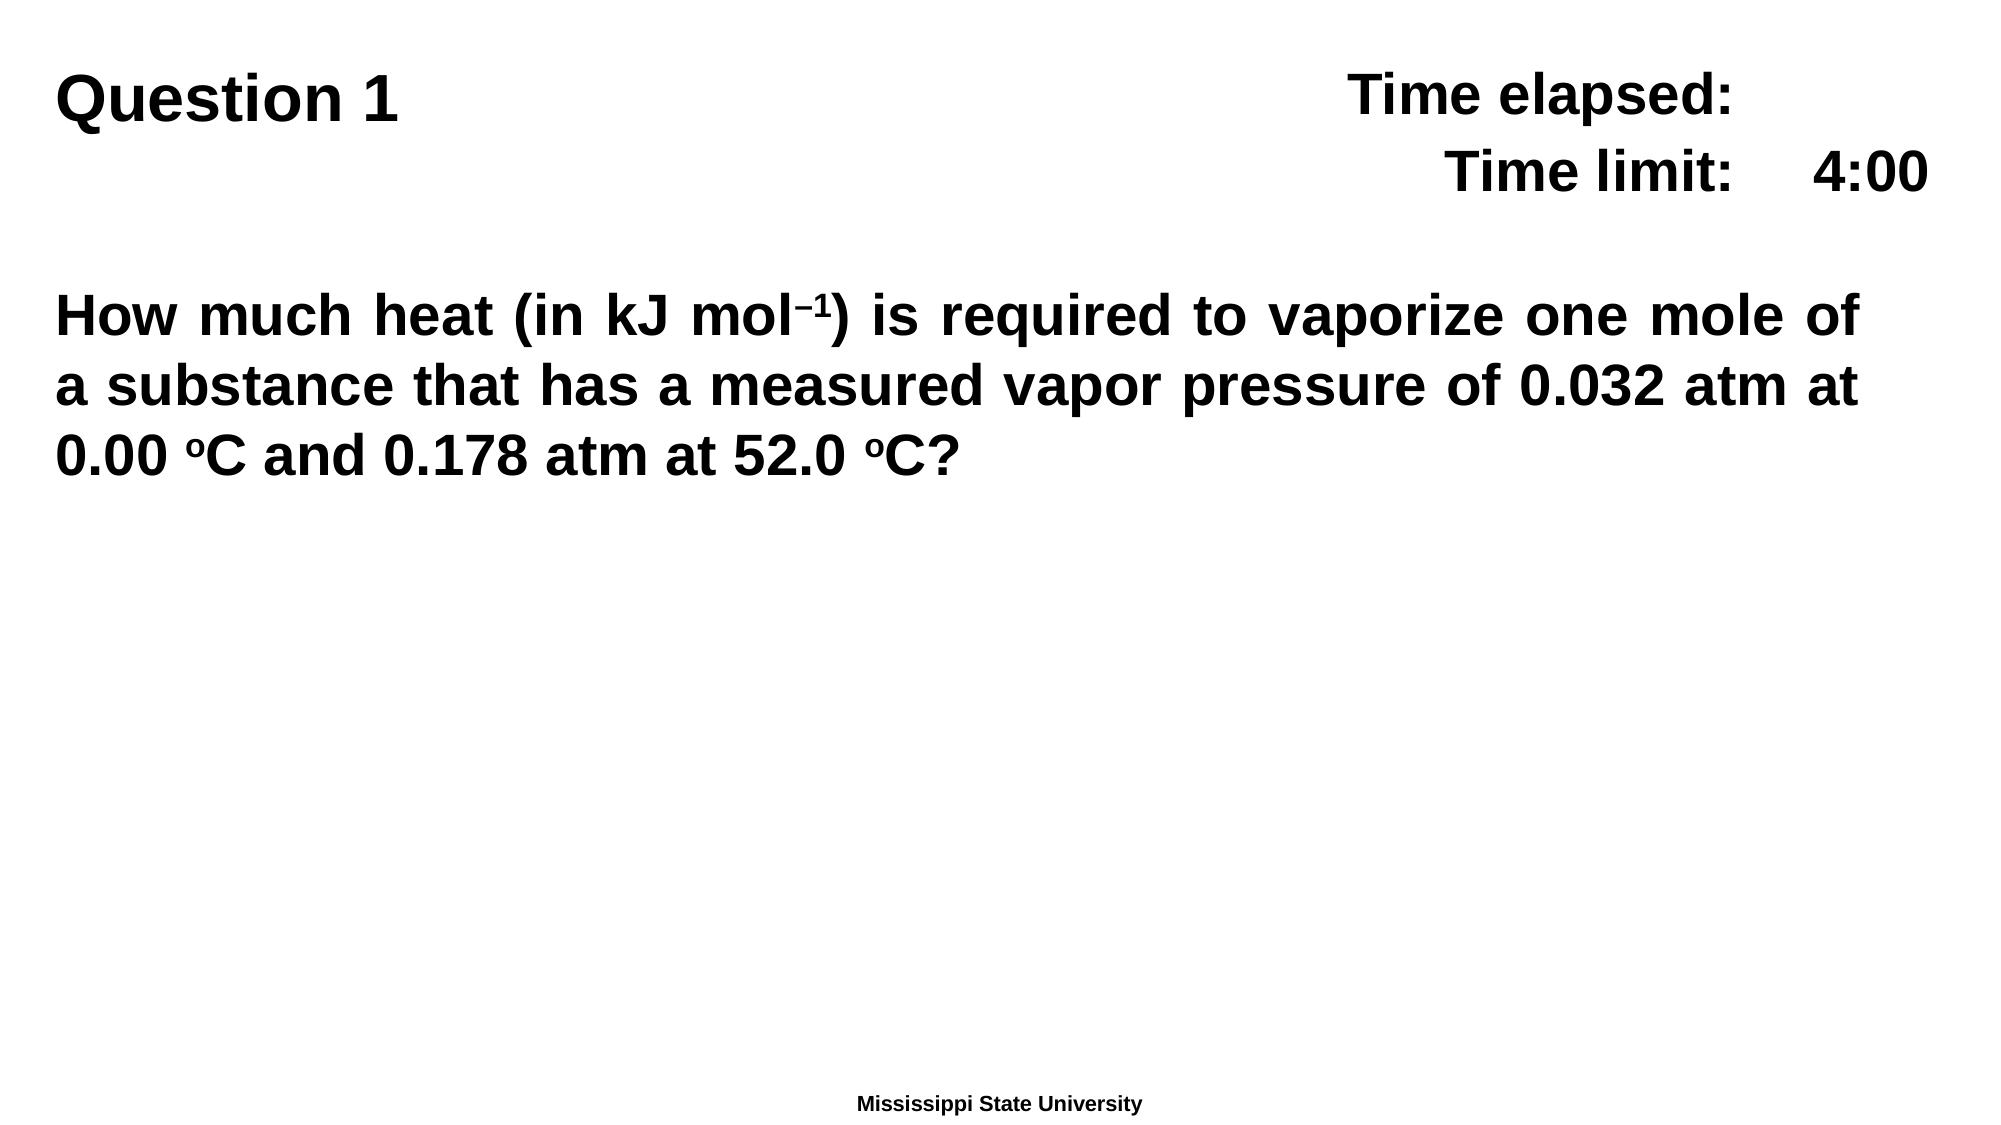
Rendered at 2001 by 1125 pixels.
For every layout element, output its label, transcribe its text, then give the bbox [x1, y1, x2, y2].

text_box Mississippi State University [769, 1082, 1231, 1123]
text_box How much heat (in kJ mol–1) is required to vaporize one mole of a substance that has a measured vapor pressure of 0.032 atm at 0.00 oC and 0.178 atm at 52.0 oC? [40, 269, 1877, 495]
text_box Time elapsed: [1324, 48, 1751, 134]
text_box 4:00 [1687, 126, 1946, 211]
text_box Question 1 [40, 47, 467, 143]
text_box Time limit: [1412, 134, 1687, 211]
